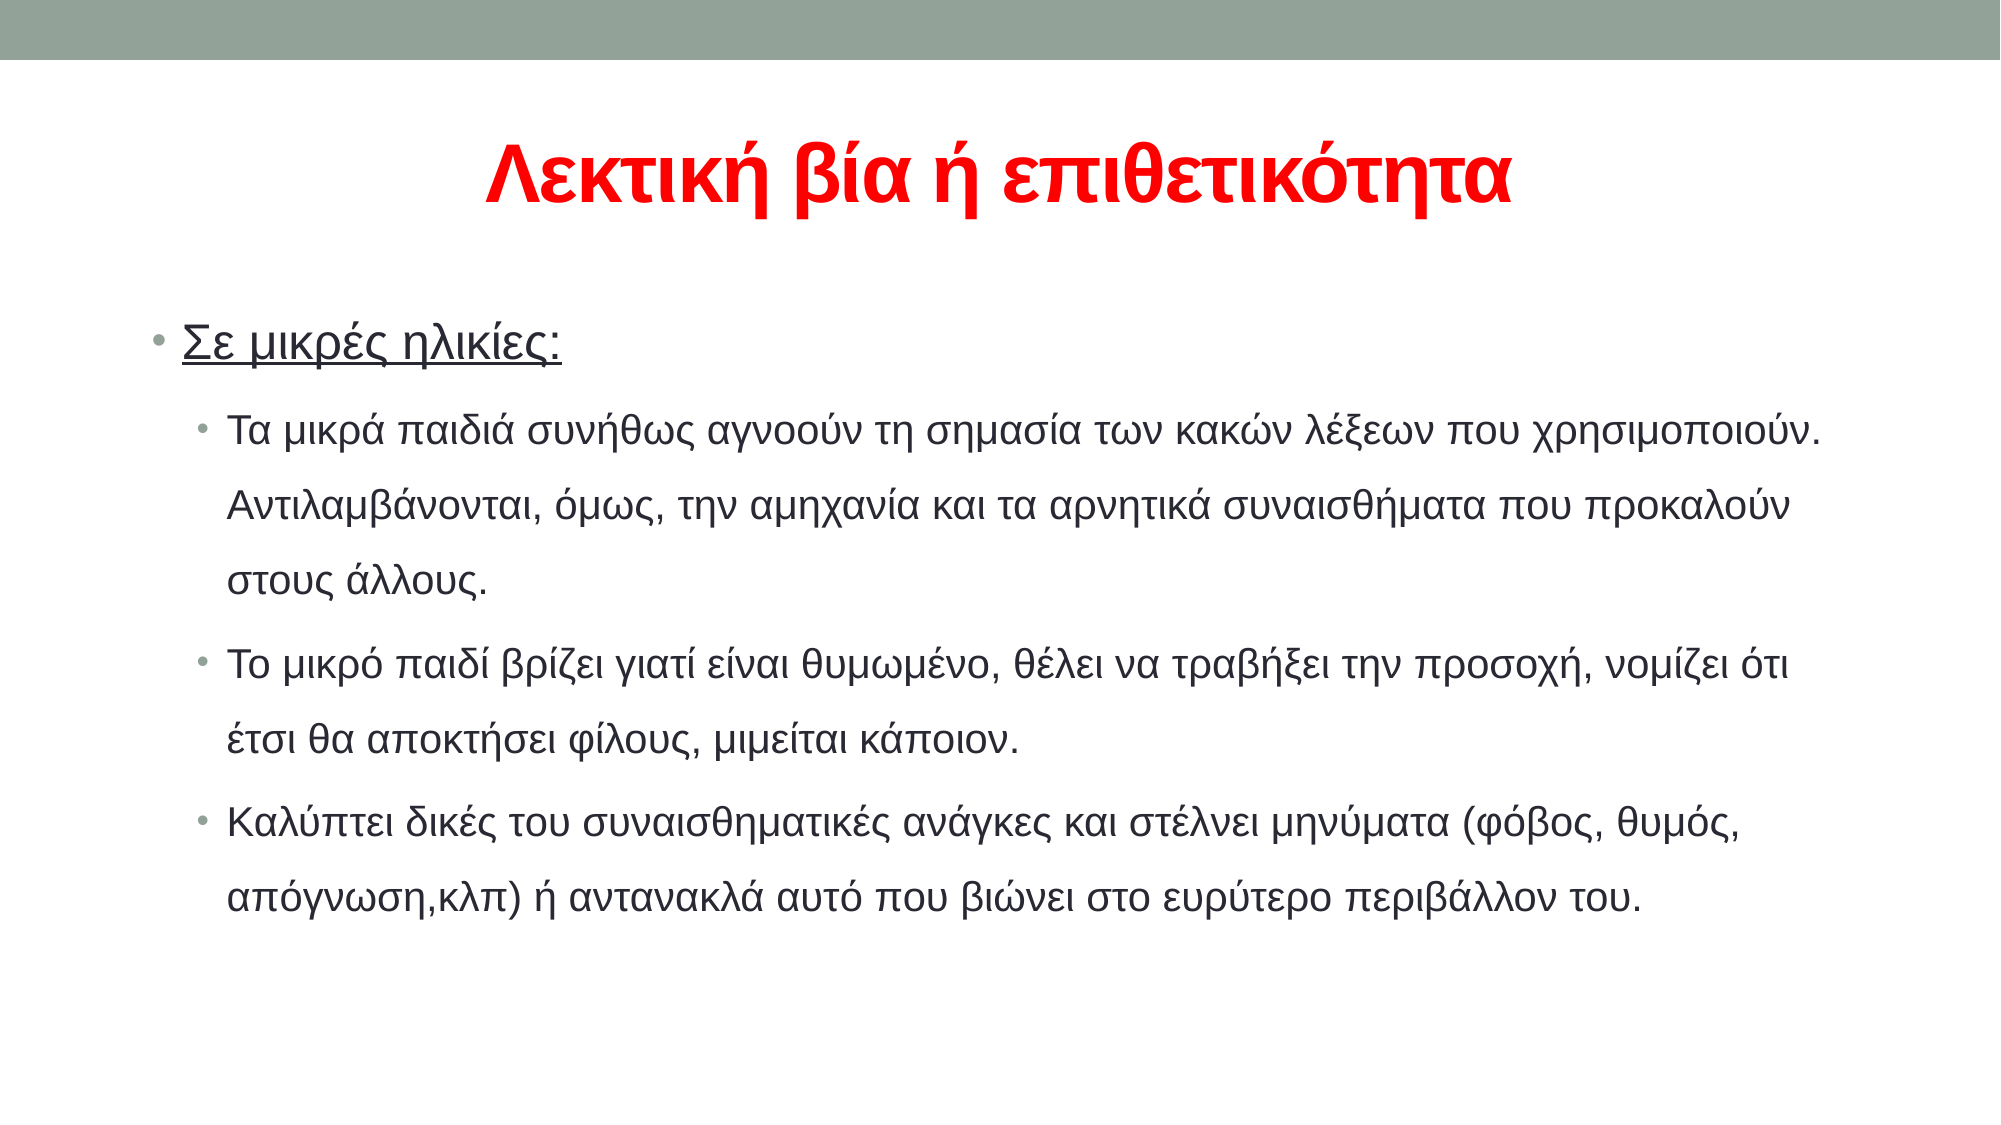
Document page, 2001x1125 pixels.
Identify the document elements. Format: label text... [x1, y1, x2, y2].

list Σε μικρές ηλικίες: Τα μικρά παιδιά συνήθως αγνοούν τη σημασία των κακών λέξεων που χρησιμοποιούν. Αντιλαμβάνονται, όμως, την αμηχανία και τα αρνητικά συναισθήματα που προκαλούν στους άλλους. Το μικρό παιδί βρίζει γιατί είναι θυμωμένο, θέλει να τραβήξει την προσοχή, νομίζει ότι έτσι θα αποκτήσει φίλους, μιμείται κάποιον. Καλύπτει δικές του συναισθηματικές ανάγκες και στέλνει μηνύματα (φόβος, θυμός, απόγνωση,κλπ) ή αντανακλά αυτό που βιώνει στο ευρύτερο περιβάλλον του. [136, 271, 1862, 986]
title Λεκτική βία ή επιθετικότητα [99, 87, 1900, 250]
